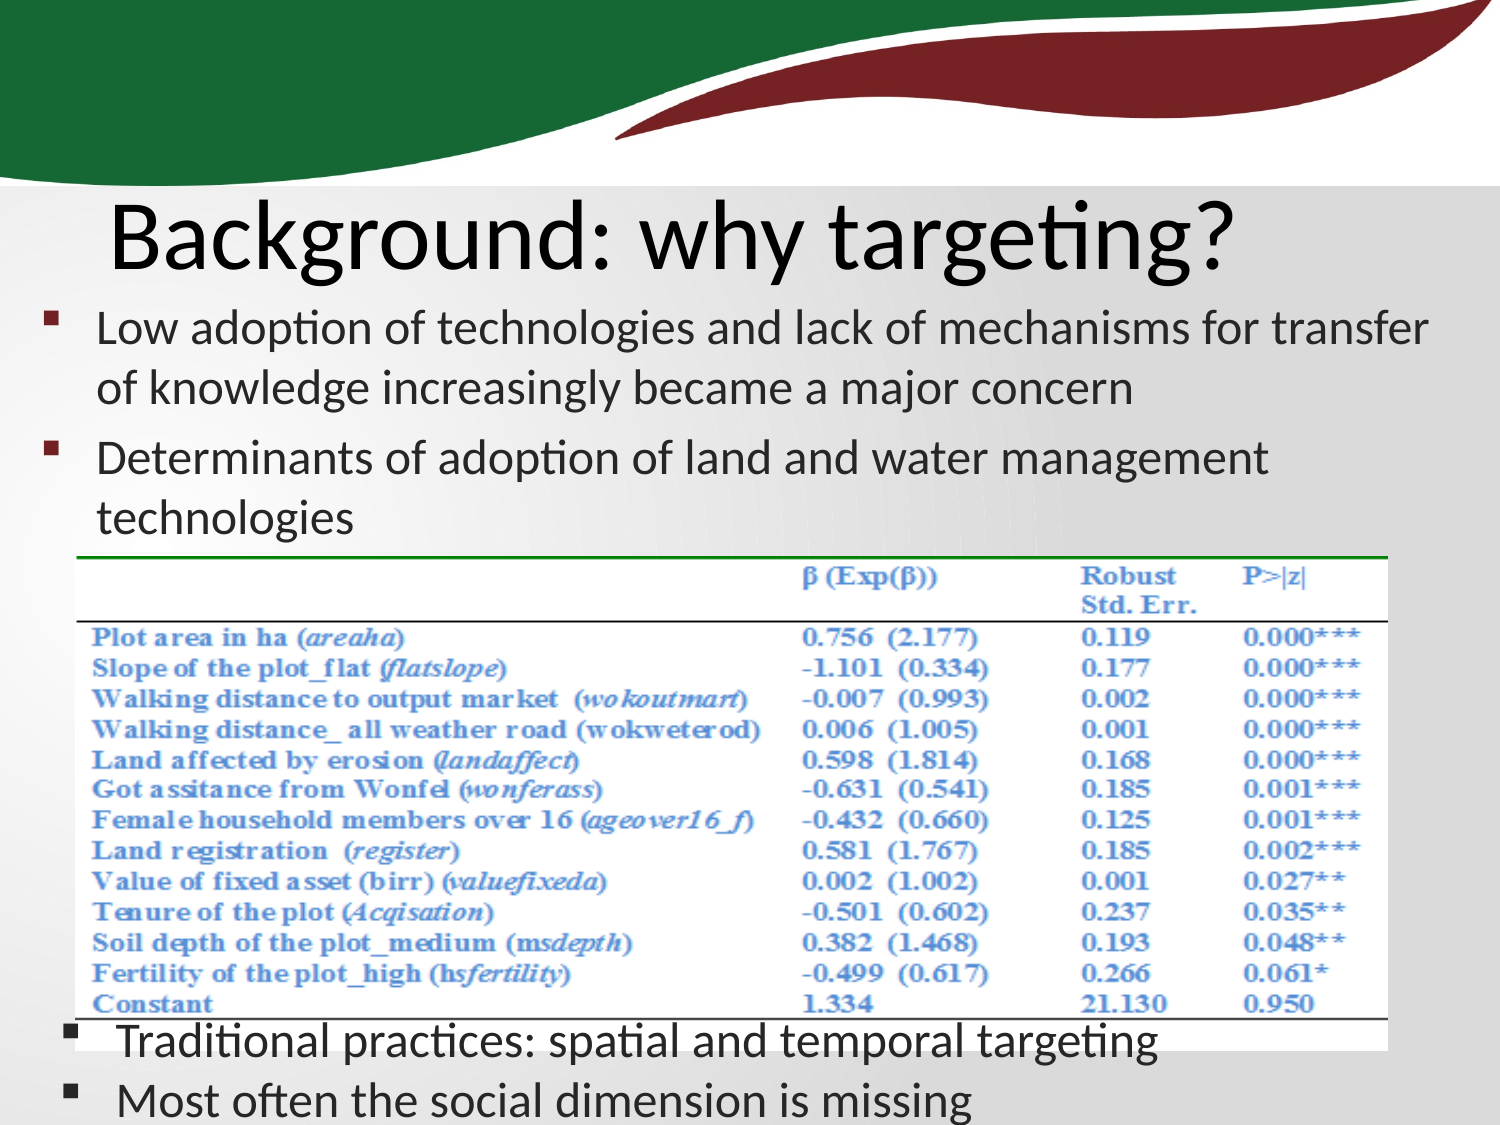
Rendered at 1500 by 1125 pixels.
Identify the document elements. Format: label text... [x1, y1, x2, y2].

list Low adoption of technologies and lack of mechanisms for transfer of knowledge increasingly became a major concern Determinants of adoption of land and water management technologies [24, 287, 1475, 550]
picture [74, 555, 1388, 1051]
picture [0, 0, 1500, 186]
text_box Traditional practices: spatial and temporal targeting Most often the social dimension is missing [44, 999, 1420, 1125]
list Background: why targeting? [75, 162, 1325, 275]
